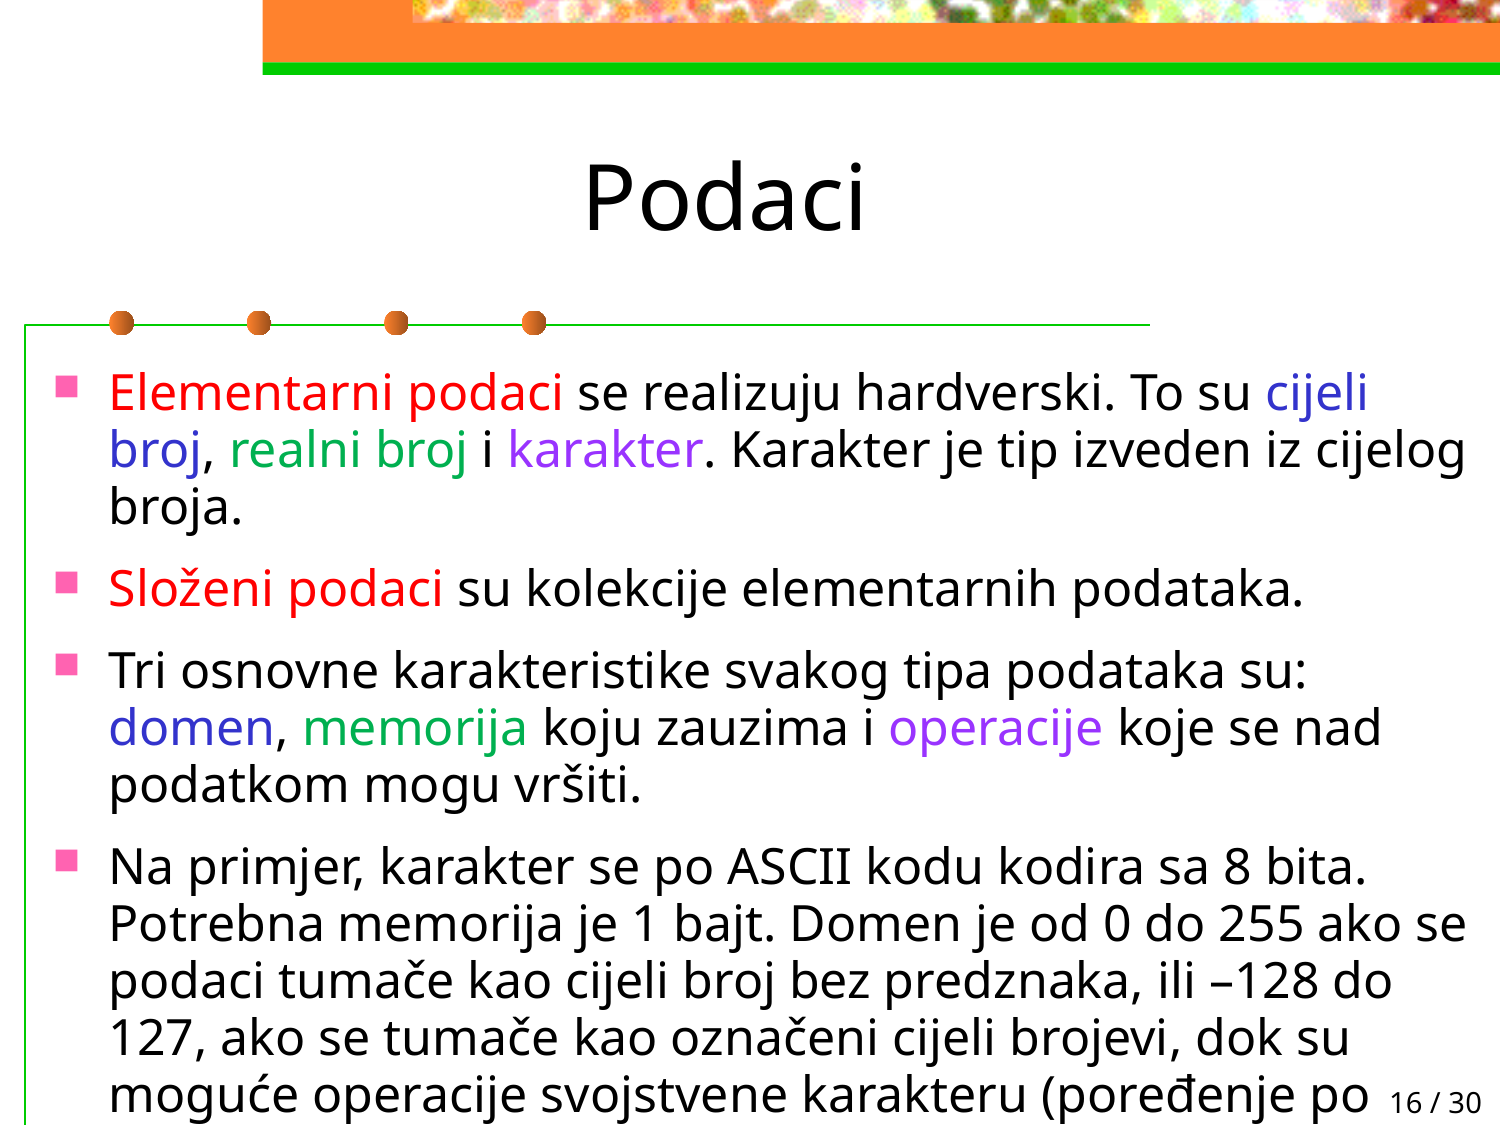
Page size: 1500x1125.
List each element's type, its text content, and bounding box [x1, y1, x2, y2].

list Elementarni podaci se realizuju hardverski. To su cijeli broj, realni broj i karakter. Karakter je tip izveden iz cijelog broja. Složeni podaci su kolekcije elementarnih podataka. Tri osnovne karakteristike svakog tipa podataka su: domen, memorija koju zauzima i operacije koje se nad podatkom mogu vršiti. Na primjer, karakter se po ASCII kodu kodira sa 8 bita. Potrebna memorija je 1 bajt. Domen je od 0 do 255 ako se podaci tumače kao cijeli broj bez predznaka, ili –128 do 127, ako se tumače kao označeni cijeli brojevi, dok su moguće operacije svojstvene karakteru (poređenje po abecedi, itd.). [37, 357, 1500, 1083]
text_box 16 / 30 [1364, 1079, 1498, 1125]
title Podaci [87, 99, 1363, 288]
picture [412, 0, 1500, 23]
